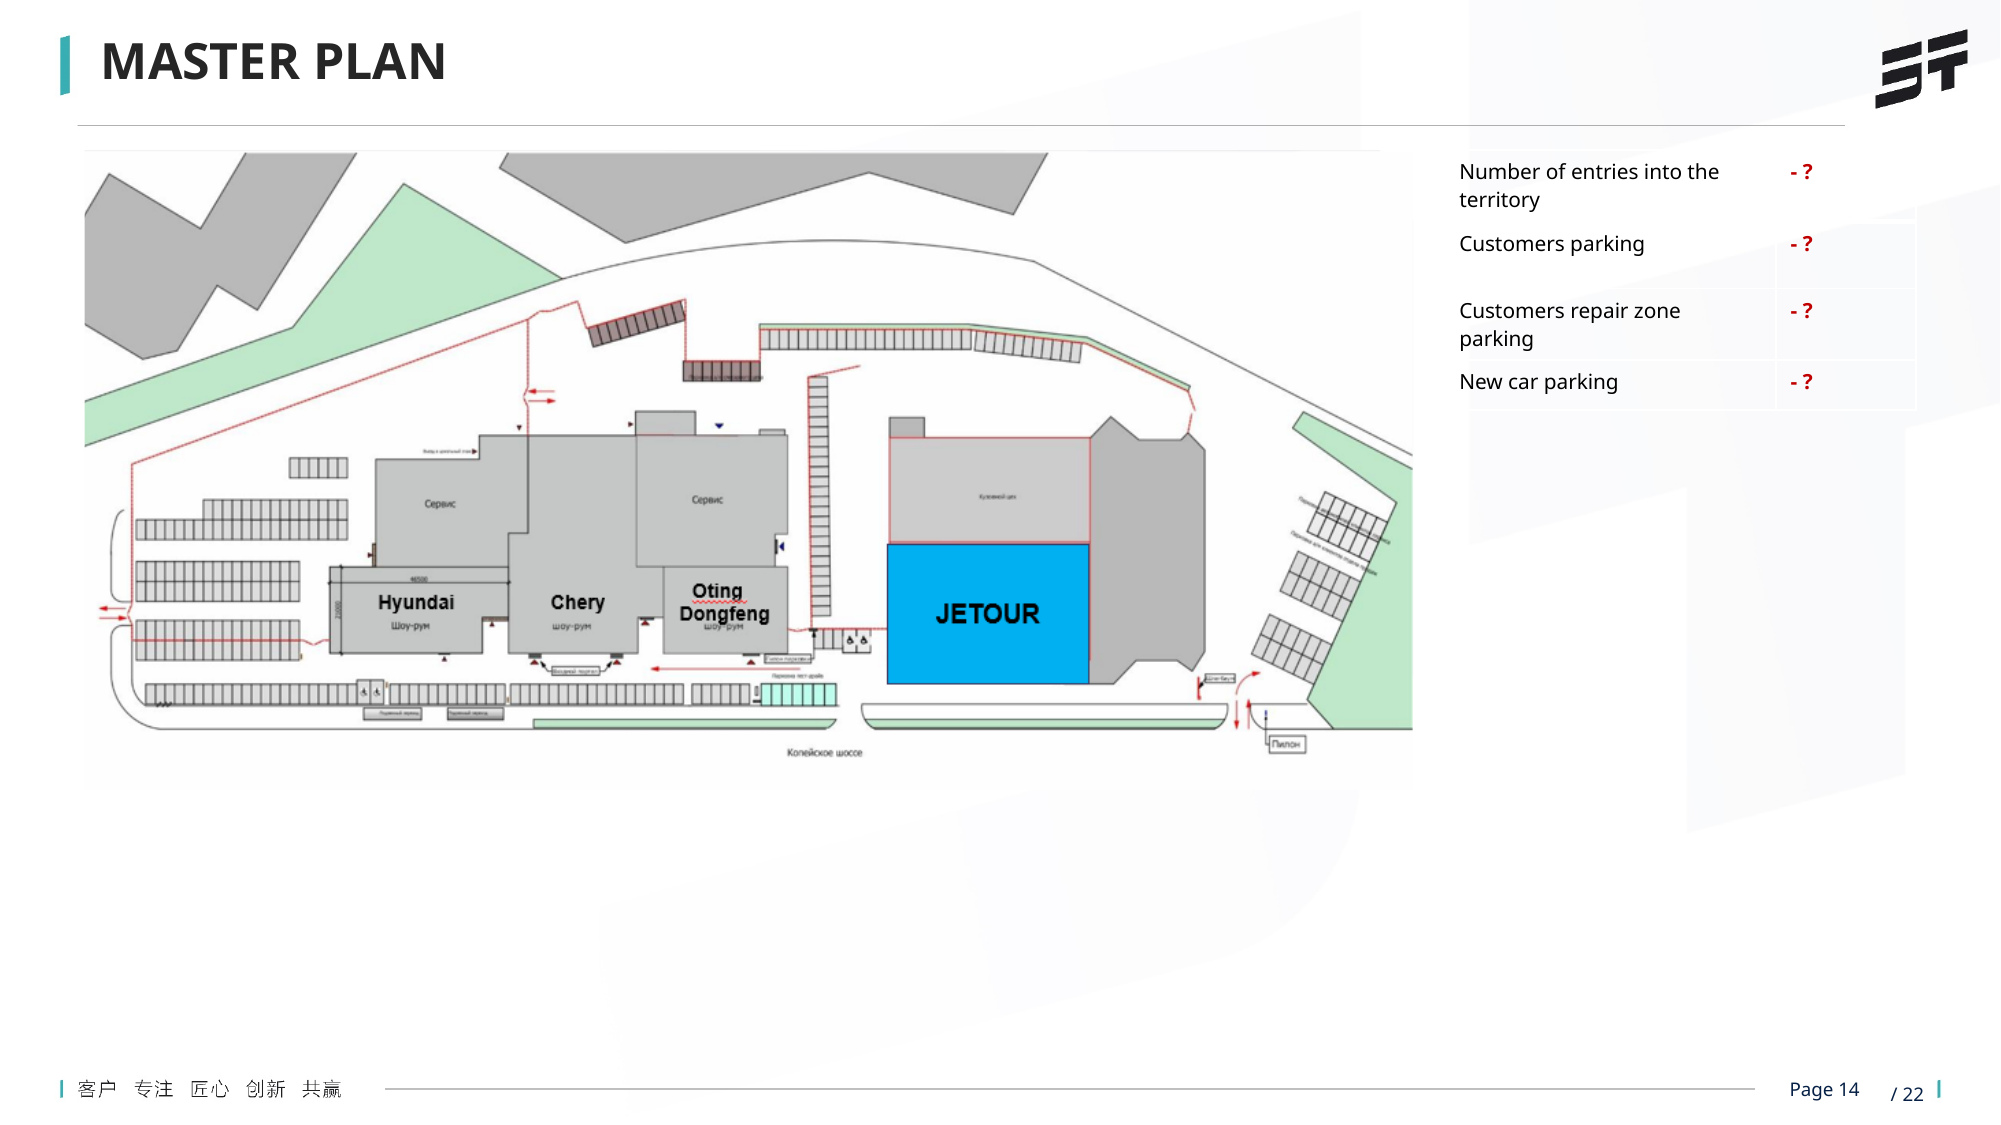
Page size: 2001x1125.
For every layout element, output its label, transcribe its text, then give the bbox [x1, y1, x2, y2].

table_header Number of entries into the territory [1445, 151, 1775, 219]
text_box MASTER PLAN [85, 0, 1845, 127]
table_cell Customers parking [1445, 224, 1775, 288]
table_cell Customers repair zone parking [1445, 289, 1775, 359]
table_cell - ? [1777, 361, 1915, 409]
table_cell - ? [1777, 224, 1915, 288]
table_cell - ? [1777, 289, 1915, 359]
table_header - ? [1777, 151, 1915, 219]
picture [0, 0, 2000, 1125]
table_cell New car parking [1445, 361, 1775, 409]
